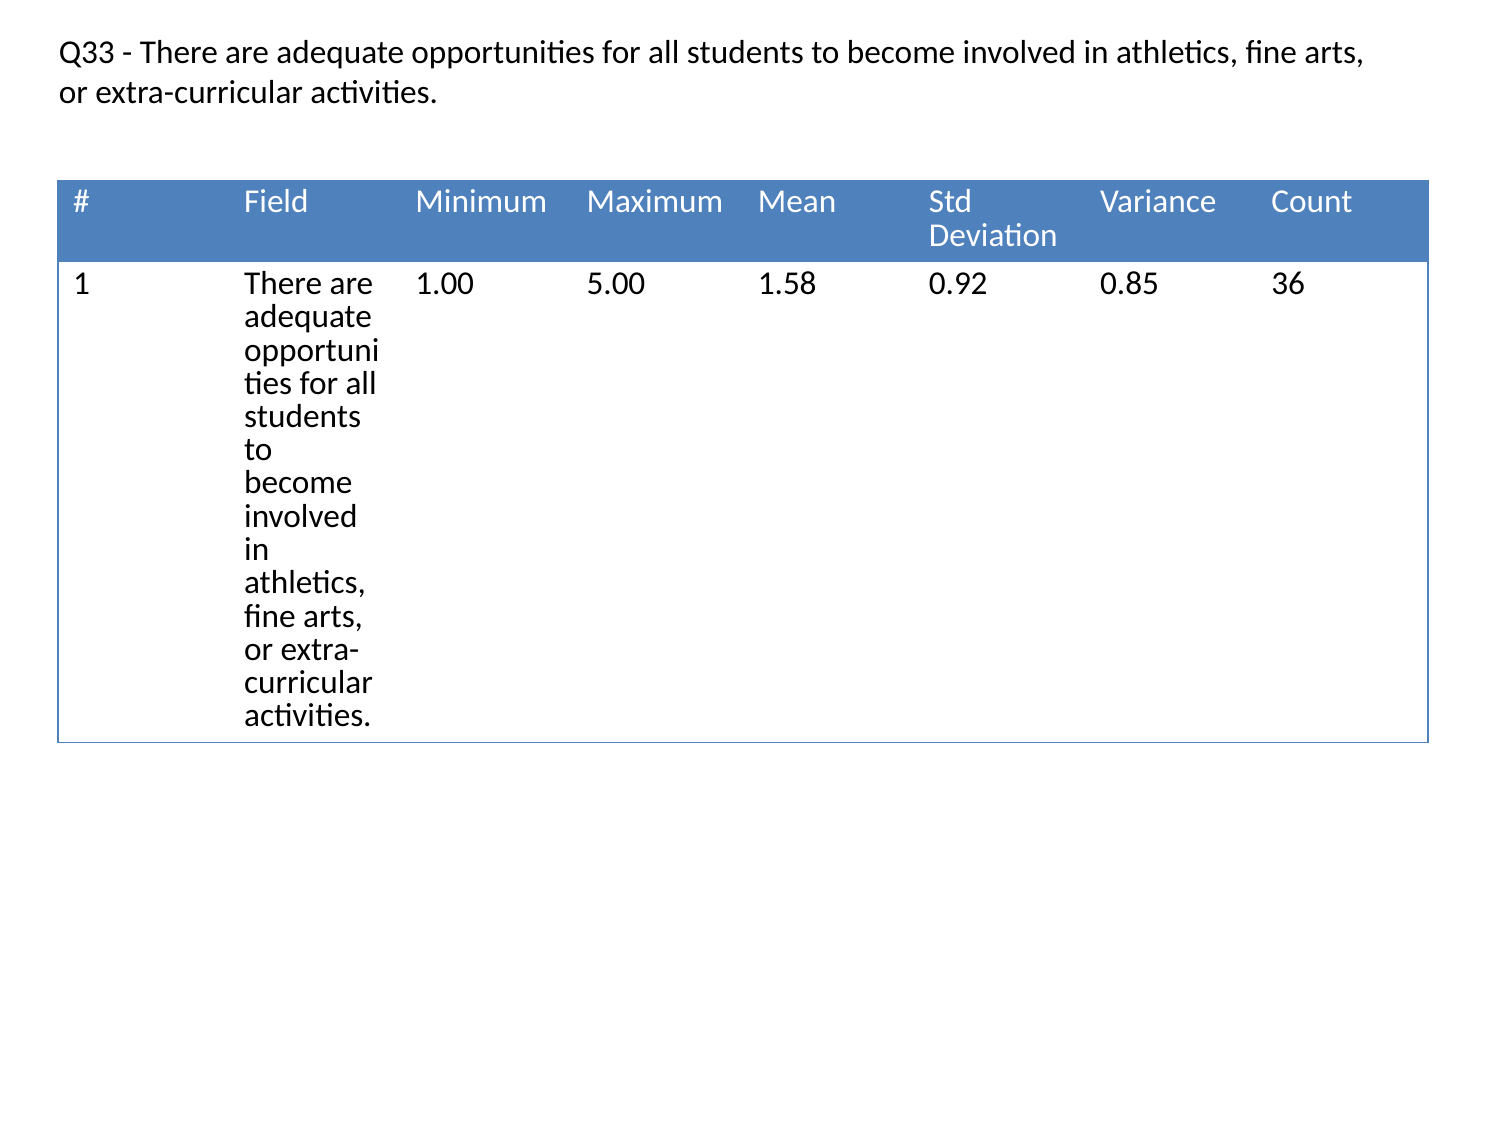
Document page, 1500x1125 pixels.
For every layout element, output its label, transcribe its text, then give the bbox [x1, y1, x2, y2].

table_cell 36 [1256, 262, 1427, 742]
table_cell 0.85 [1085, 262, 1256, 742]
table_header Std Deviation [914, 181, 1085, 262]
text_box Q33 - There are adequate opportunities for all students to become involved in athletics, fine arts, or extra-curricular activities. [44, 22, 1395, 84]
table_header # [59, 181, 229, 262]
table_cell 5.00 [572, 262, 743, 742]
table_header Field [229, 181, 400, 262]
table_header Mean [743, 181, 914, 262]
table_cell 1.00 [400, 262, 572, 742]
table_header Variance [1085, 181, 1256, 262]
table_header Count [1256, 181, 1427, 262]
table_header Minimum [400, 181, 572, 262]
table_cell 1.58 [743, 262, 914, 742]
table_cell 0.92 [914, 262, 1085, 742]
table_cell There are adequate opportunities for all students to become involved in athletics, fine arts, or extra-curricular activities. [229, 262, 400, 742]
table_header Maximum [572, 181, 743, 262]
table_cell 1 [59, 262, 229, 742]
